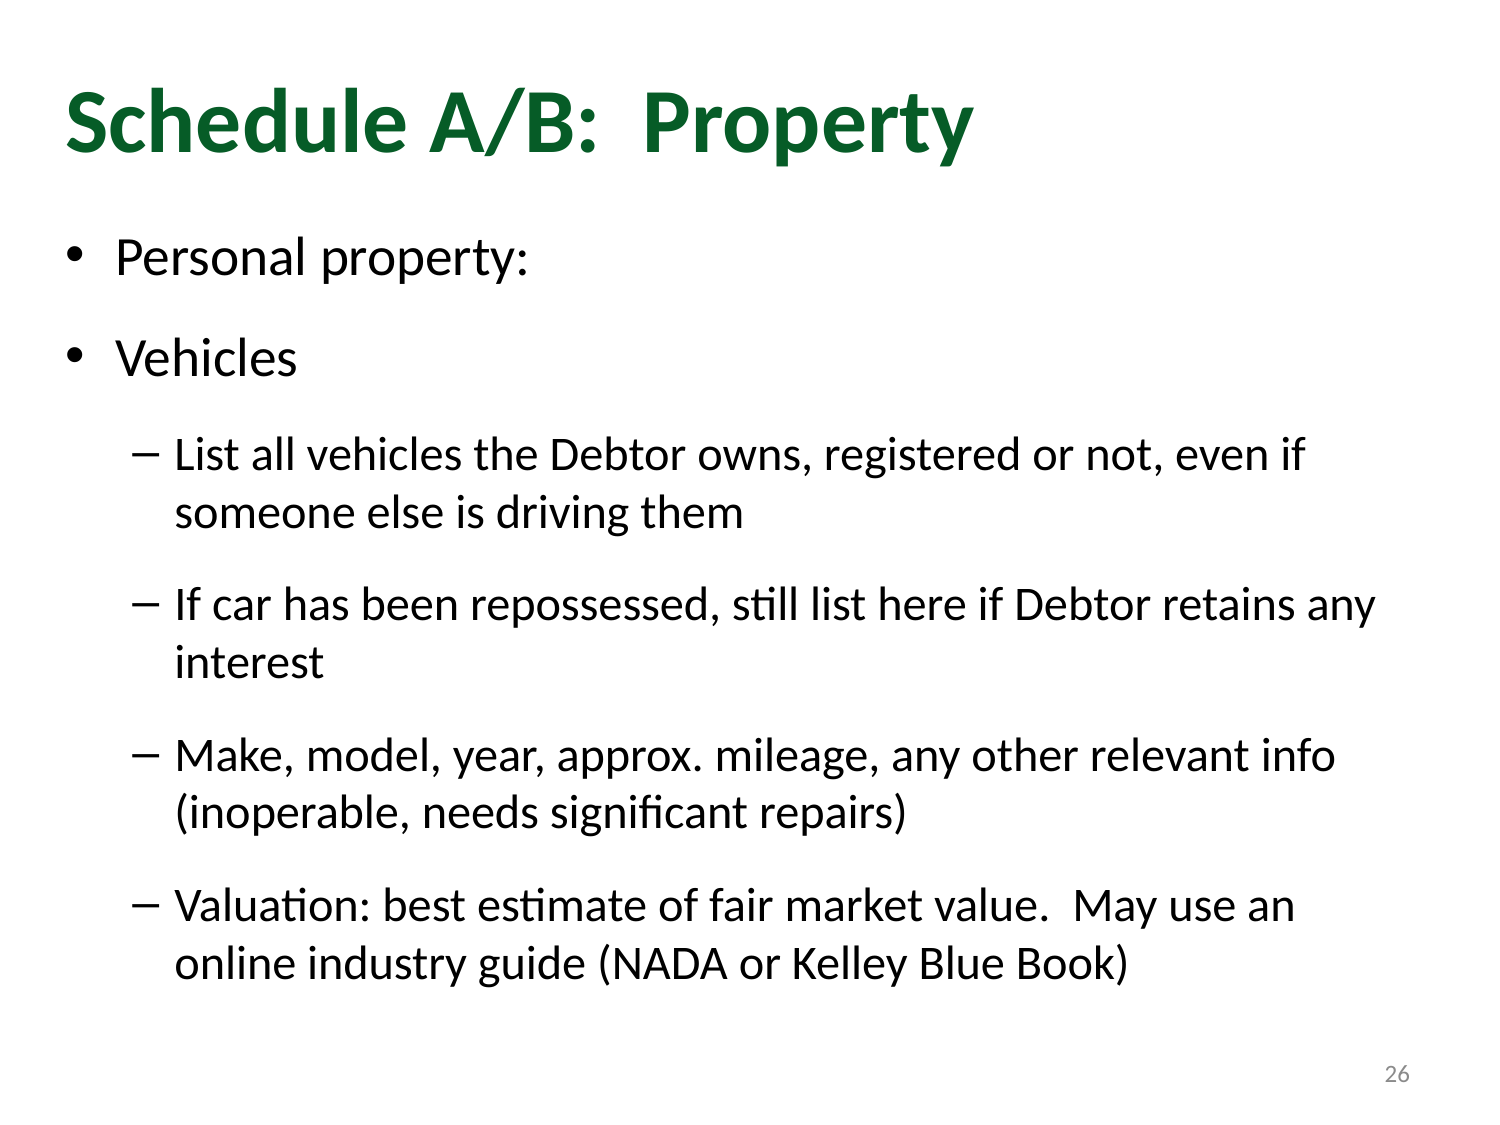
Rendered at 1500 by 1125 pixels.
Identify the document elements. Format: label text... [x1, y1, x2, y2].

slide_number 26 [1074, 1042, 1425, 1103]
list Personal property: Vehicles List all vehicles the Debtor owns, registered or not, even if someone else is driving them If car has been repossessed, still list here if Debtor retains any interest Make, model, year, approx. mileage, any other relevant info (inoperable, needs significant repairs) Valuation: best estimate of fair market value. May use an online industry guide (NADA or Kelley Blue Book) [50, 212, 1425, 1005]
title Schedule A/B: Property [50, 45, 1425, 188]
